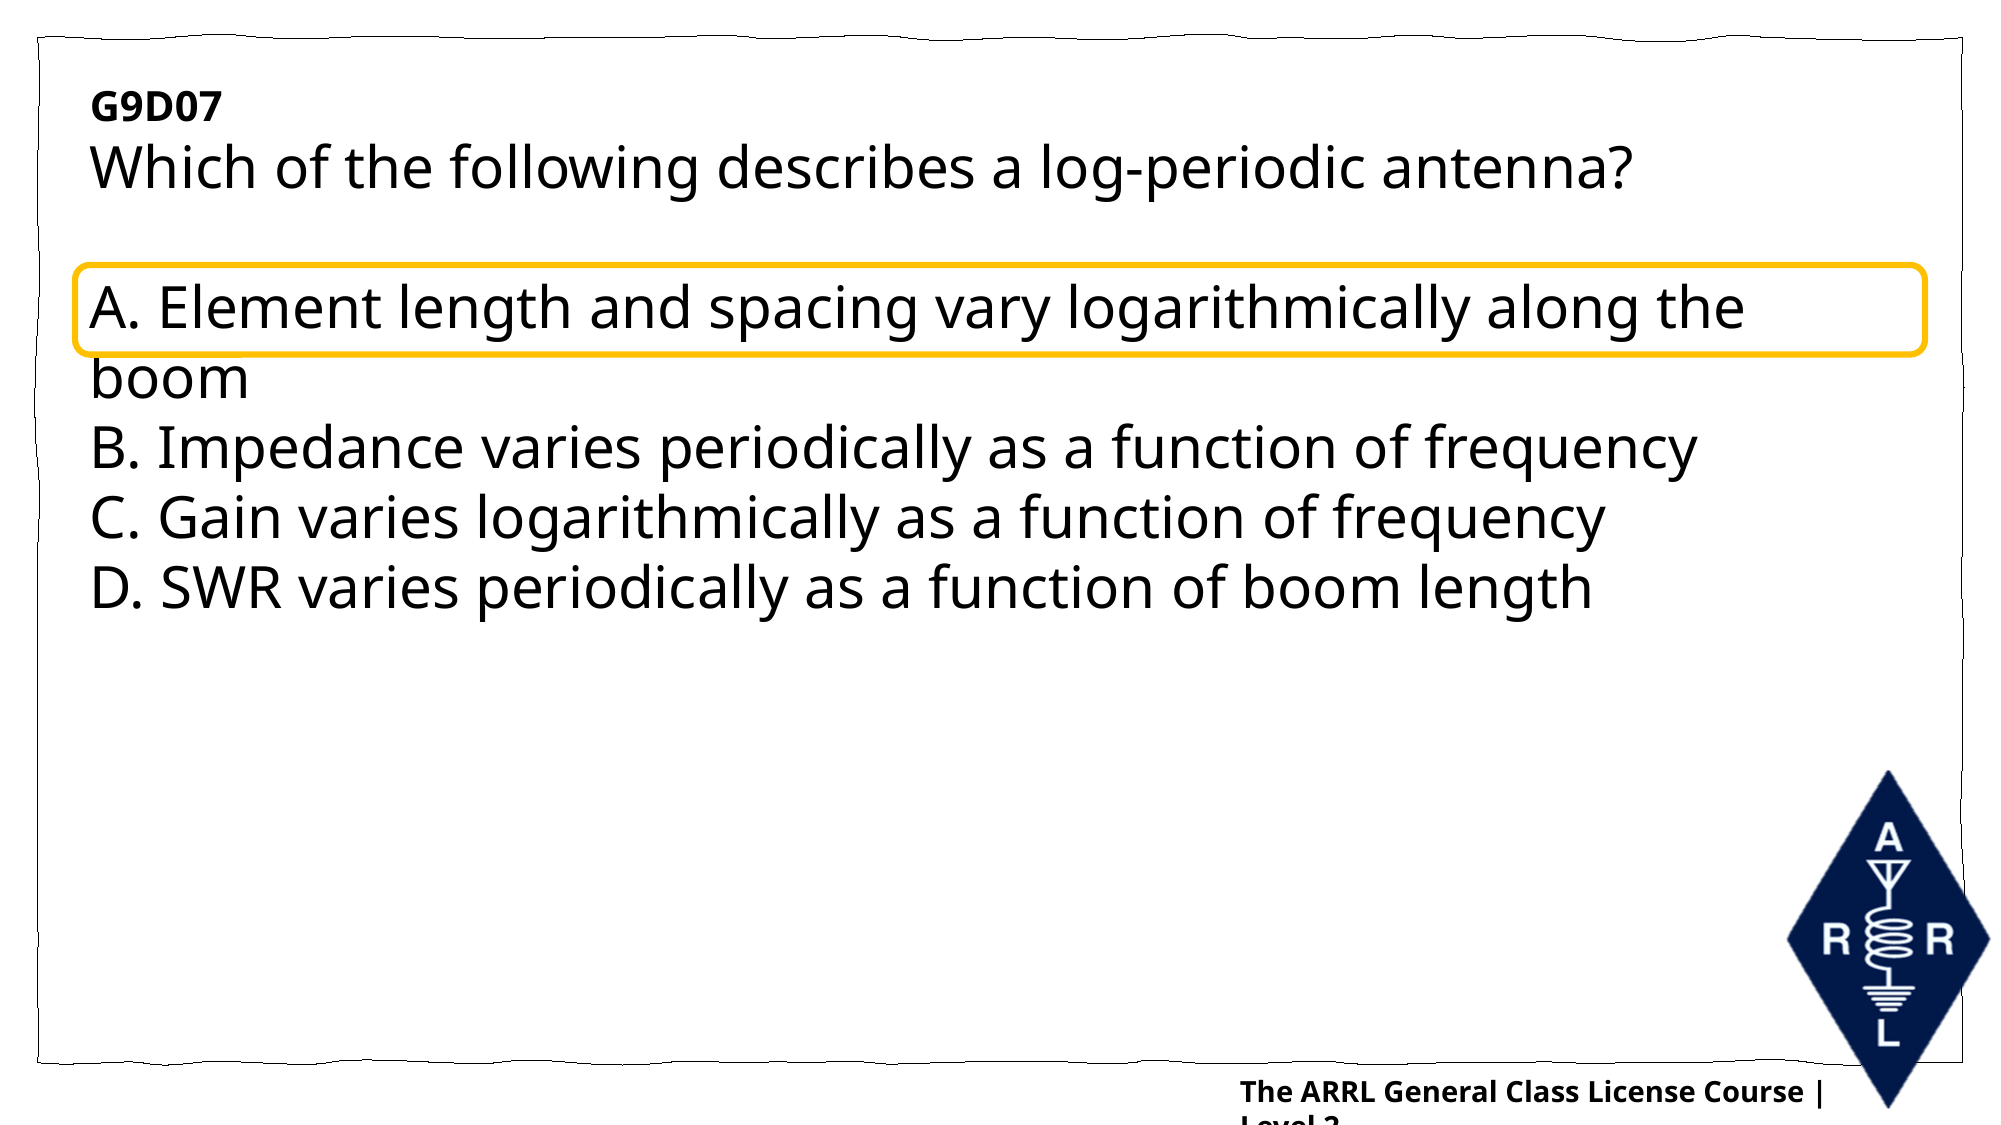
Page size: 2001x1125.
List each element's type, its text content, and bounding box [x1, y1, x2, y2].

text_box G9D07 Which of the following describes a log-periodic antenna? A. Element length and spacing vary logarithmically along the boom B. Impedance varies periodically as a function of frequency C. Gain varies logarithmically as a function of frequency D. SWR varies periodically as a function of boom length [75, 72, 1850, 272]
text_box [73, 263, 1927, 356]
picture [1773, 752, 1999, 1125]
text_box G9D07 Which of the following describes a log-periodic antenna? A. Element length and spacing vary logarithmically along the boom B. Impedance varies periodically as a function of frequency C. Gain varies logarithmically as a function of frequency D. SWR varies periodically as a function of boom length [75, 348, 1850, 628]
